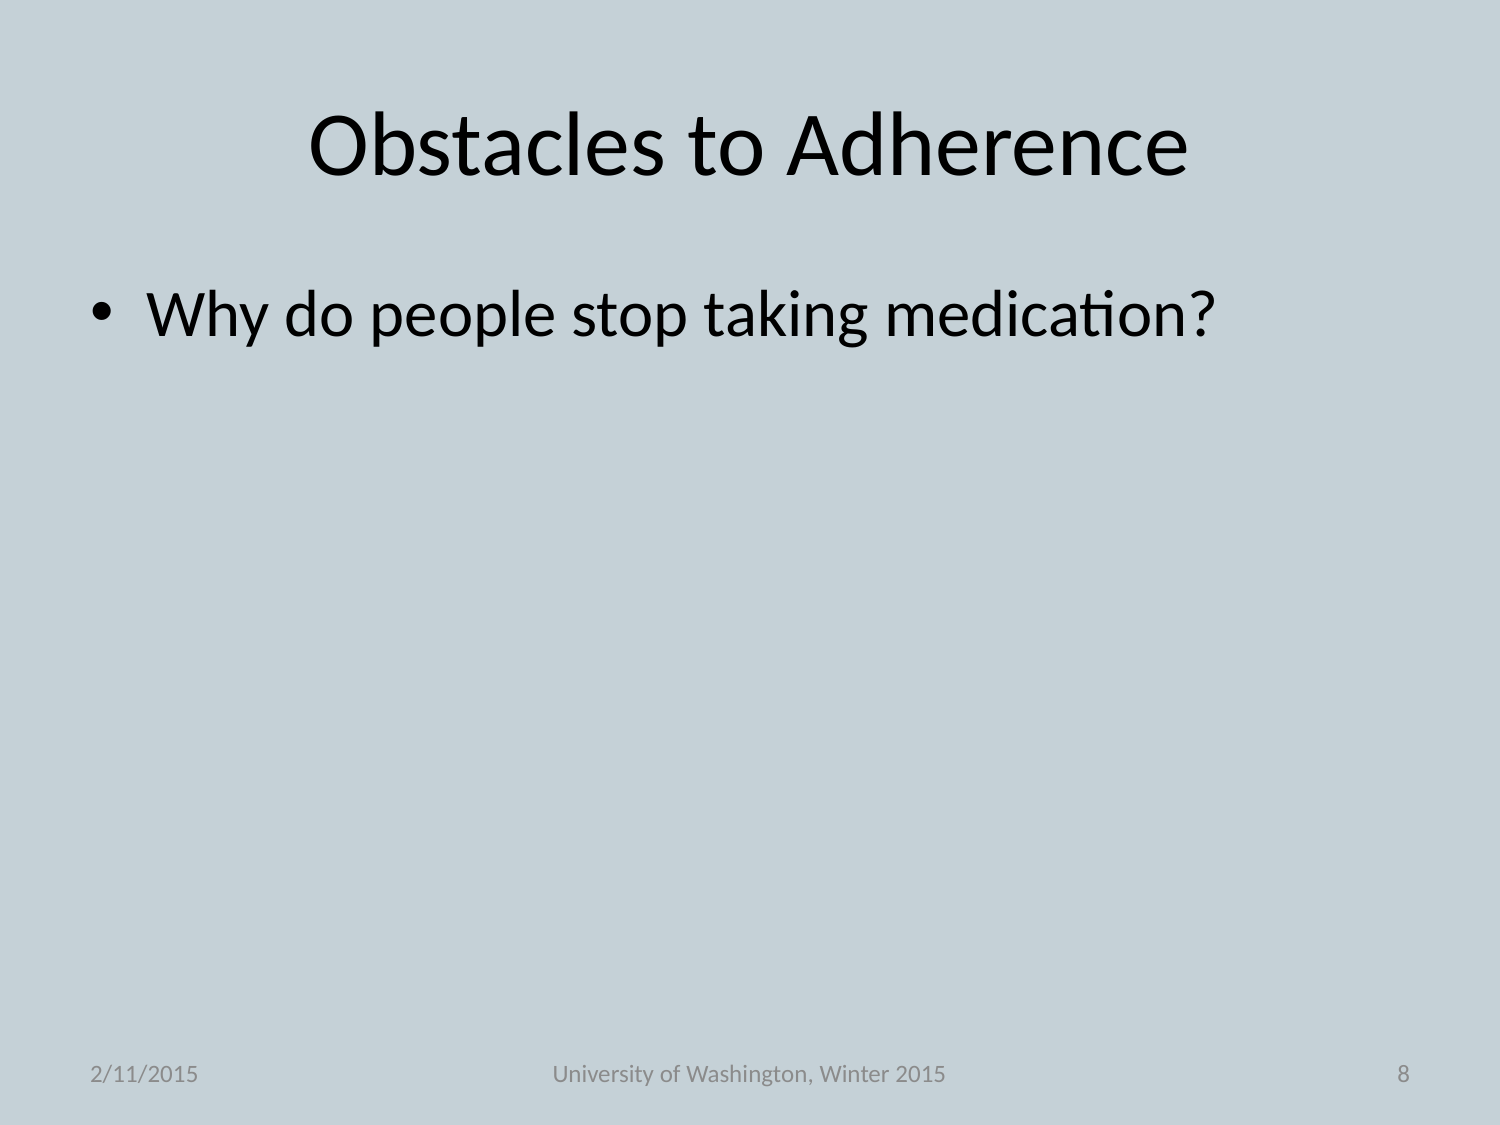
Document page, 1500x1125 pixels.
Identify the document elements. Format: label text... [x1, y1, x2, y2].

footer University of Washington, Winter 2015 [512, 1042, 988, 1103]
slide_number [75, 1042, 425, 1103]
title Obstacles to Adherence [75, 45, 1425, 233]
slide_number 8 [1074, 1042, 1425, 1103]
list Why do people stop taking medication? [75, 262, 1425, 1005]
